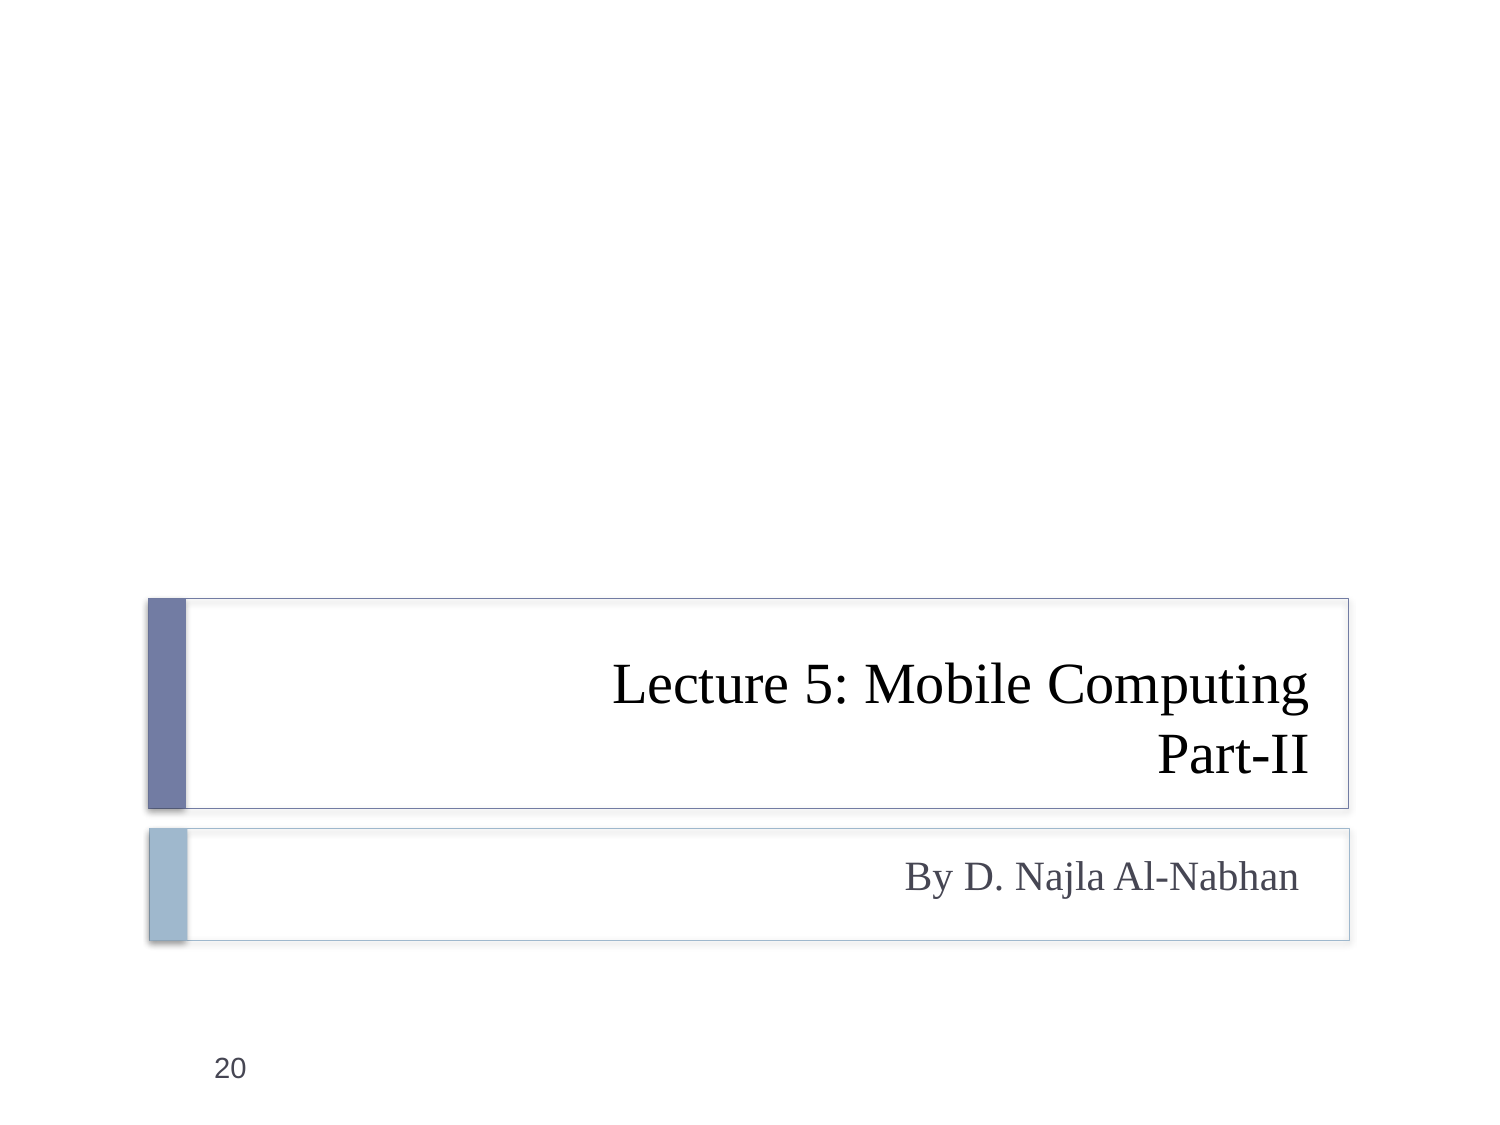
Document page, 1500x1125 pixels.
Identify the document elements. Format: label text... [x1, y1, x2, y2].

slide_number 20 [199, 1042, 400, 1103]
title Lecture 5: Mobile Computing Part-II [199, 637, 1326, 801]
subtitle By D. Najla Al-Nabhan [199, 840, 1326, 929]
